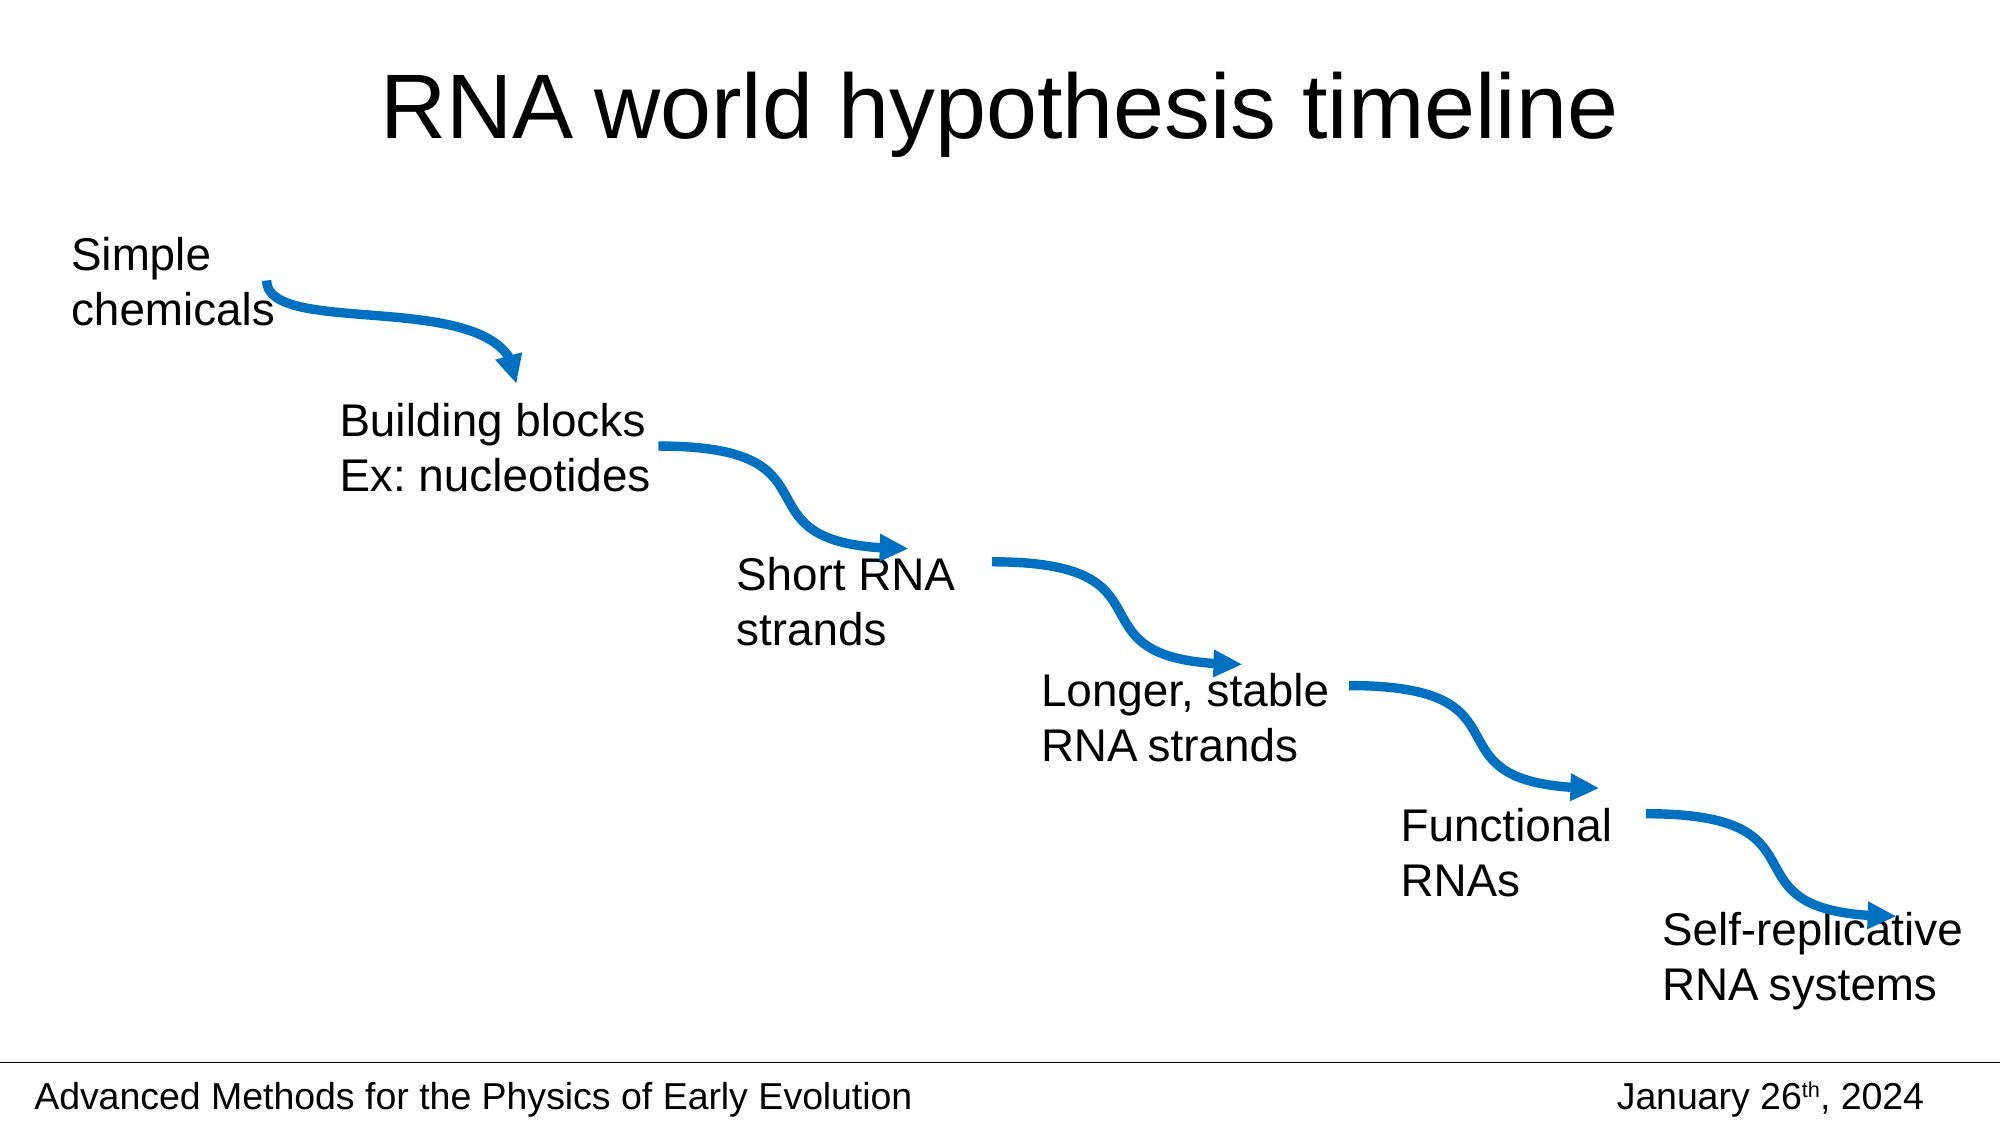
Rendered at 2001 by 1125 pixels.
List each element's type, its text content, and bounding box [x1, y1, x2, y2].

text_box Simple chemicals [56, 217, 323, 343]
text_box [1646, 813, 1896, 917]
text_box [266, 280, 517, 384]
text_box Short RNA strands [721, 537, 1000, 662]
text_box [1349, 685, 1599, 789]
text_box Self-replicative RNA systems [1647, 892, 1993, 1017]
text_box Longer, stable RNA strands [1026, 652, 1372, 778]
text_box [658, 446, 908, 549]
title RNA world hypothesis timeline [137, 0, 1863, 218]
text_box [992, 561, 1242, 665]
text_box January 26th, 2024 [1602, 1064, 1939, 1125]
text_box Building blocks Ex: nucleotides [324, 383, 708, 508]
text_box Advanced Methods for the Physics of Early Evolution [19, 1064, 928, 1125]
text_box Functional RNAs [1385, 788, 1731, 913]
